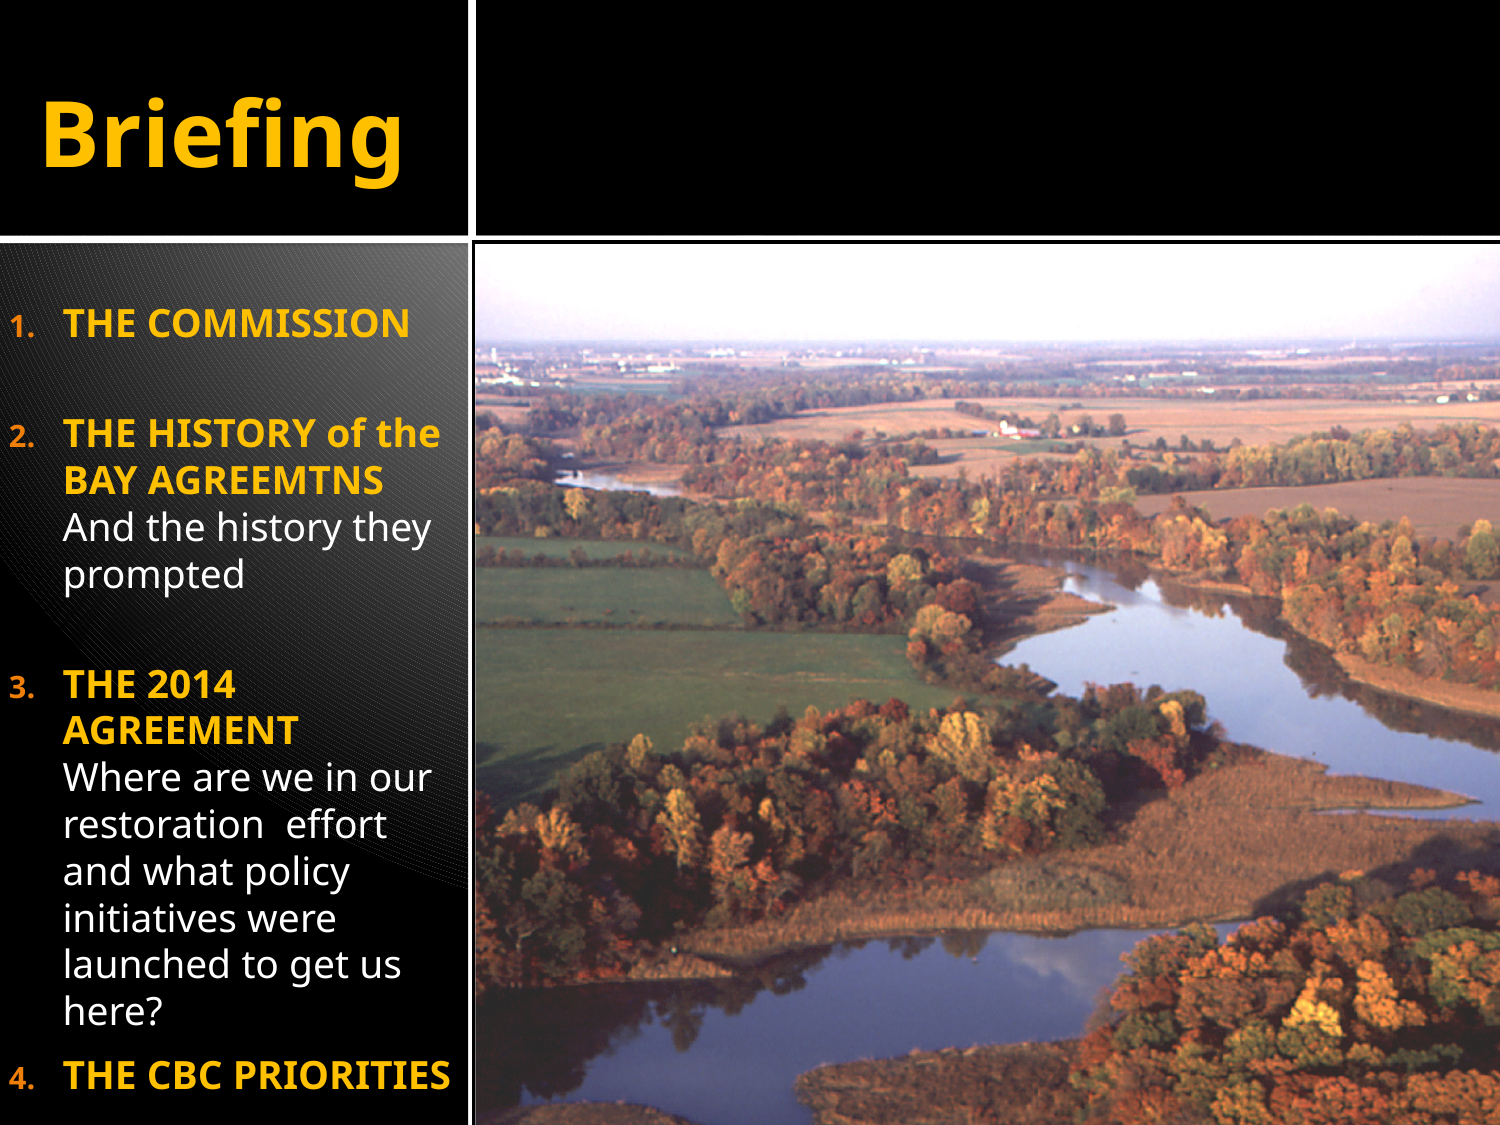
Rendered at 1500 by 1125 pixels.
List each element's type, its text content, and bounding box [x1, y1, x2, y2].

title Briefing [26, 25, 442, 186]
picture [475, 243, 1500, 1125]
list THE COMMISSION THE HISTORY of the BAY AGREEMTNS And the history they prompted THE 2014 AGREEMENT Where are we in our restoration effort and what policy initiatives were launched to get us here? THE CBC PRIORITIES [0, 283, 469, 1125]
